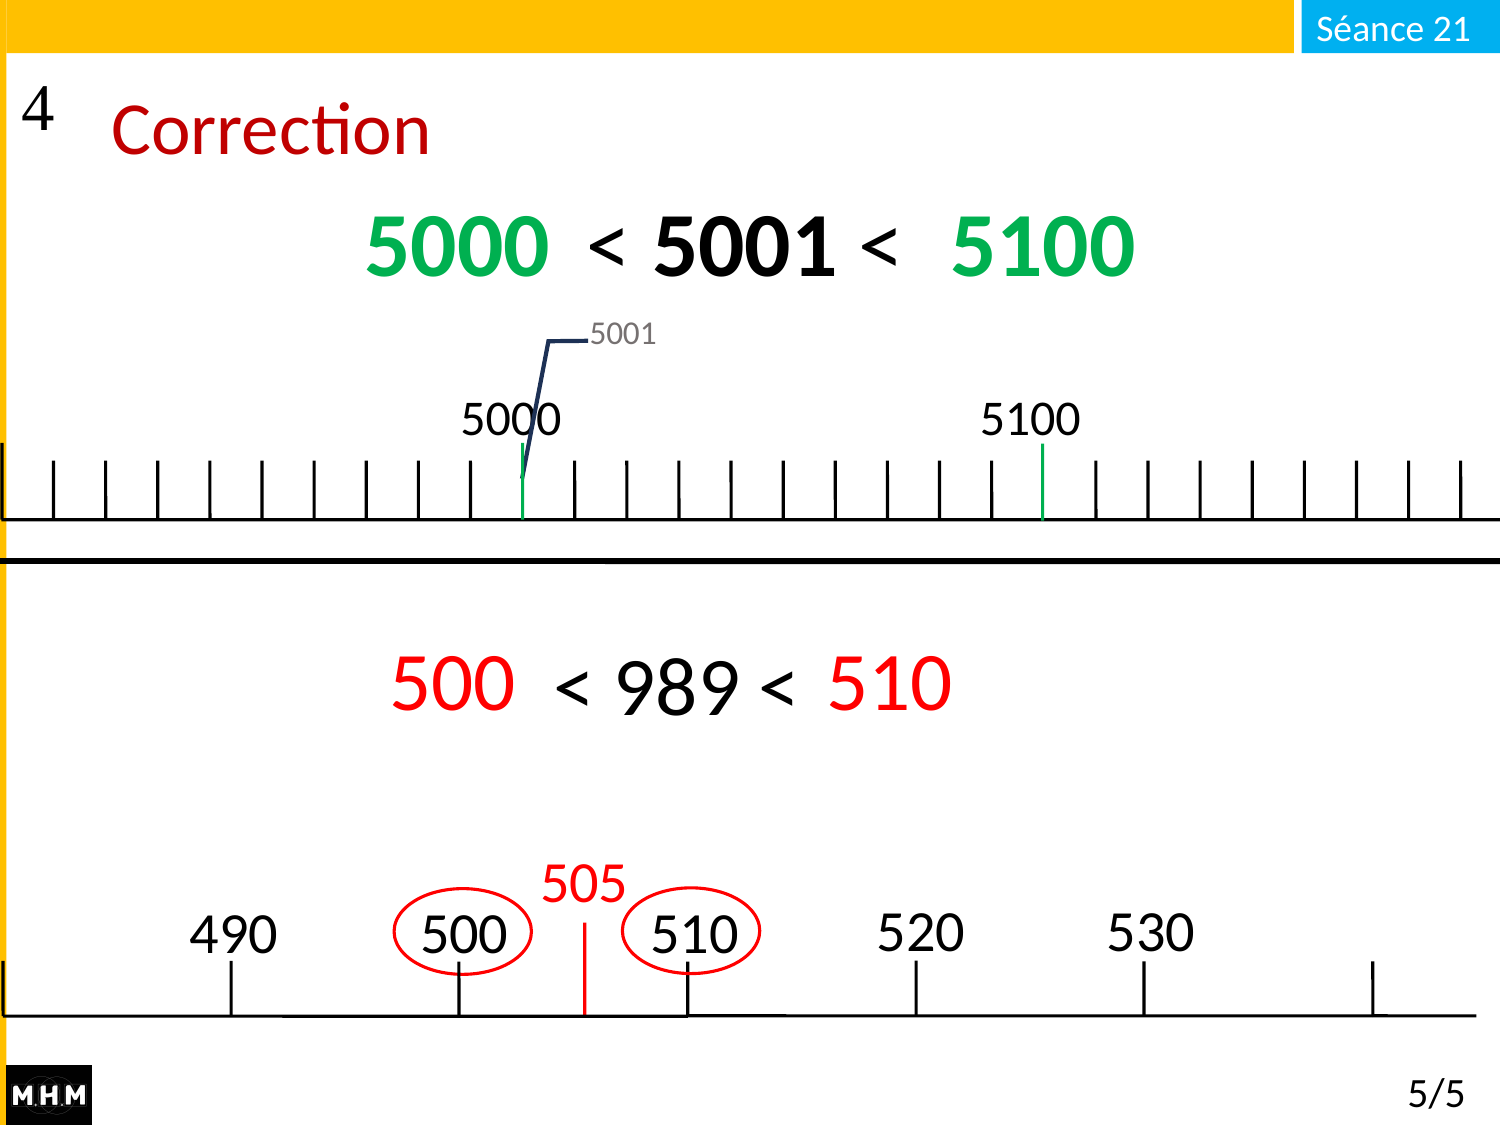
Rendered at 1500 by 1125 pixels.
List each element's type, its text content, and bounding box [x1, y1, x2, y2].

text_box 5001 [527, 285, 679, 440]
text_box … < 5001 < … [590, 177, 920, 302]
text_box 5100 [920, 177, 1166, 302]
picture [6, 1065, 92, 1125]
list 5/5 [1373, 1064, 1500, 1125]
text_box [1, 442, 1500, 521]
text_box 5000 [532, 378, 589, 440]
text_box 5000 [324, 177, 590, 302]
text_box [524, 836, 650, 884]
text_box 5100 [965, 378, 1122, 440]
text_box … < 989 < … [462, 625, 1098, 740]
text_box 5000 [445, 378, 539, 440]
title Correction [96, 60, 1391, 200]
text_box 510 [811, 620, 989, 735]
text_box 500 [374, 620, 552, 735]
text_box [2, 885, 1477, 1017]
